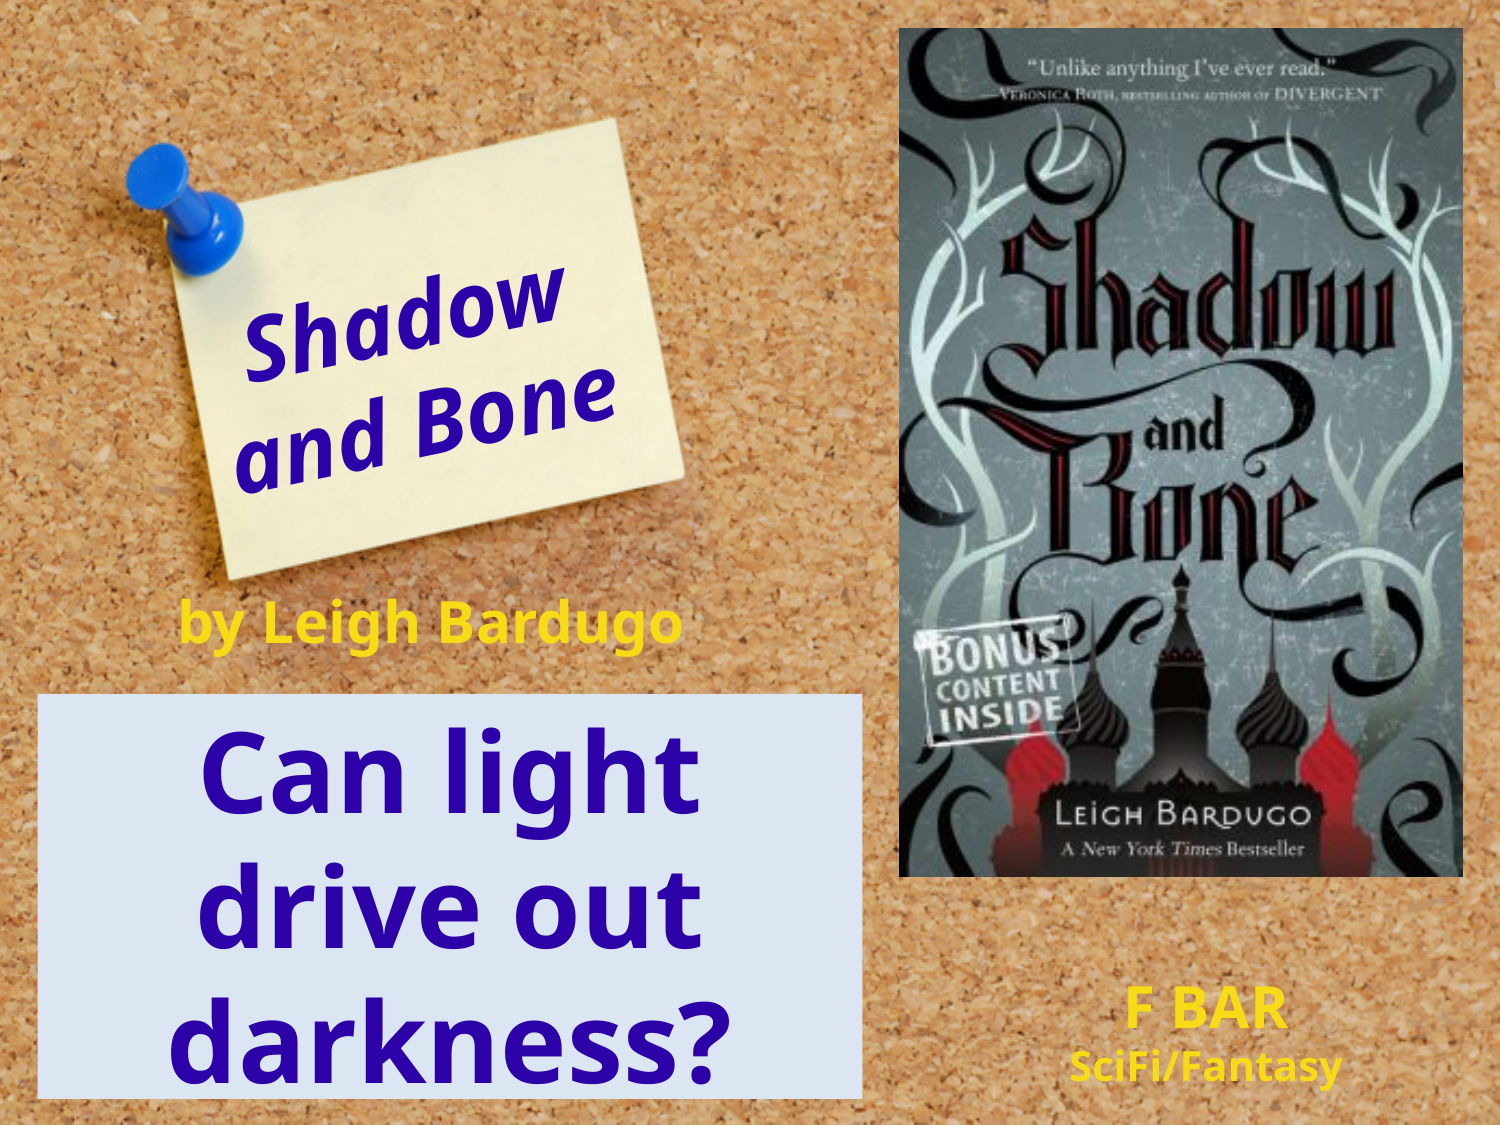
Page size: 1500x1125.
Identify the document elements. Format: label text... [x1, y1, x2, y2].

list Can light drive out darkness? [37, 693, 863, 1099]
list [899, 28, 1463, 878]
title Shadow and Bone [162, 158, 664, 577]
picture [0, 0, 1500, 1125]
text_box F BAR SciFi/Fantasy [1037, 962, 1375, 1098]
text_box by Leigh Bardugo [162, 577, 763, 663]
